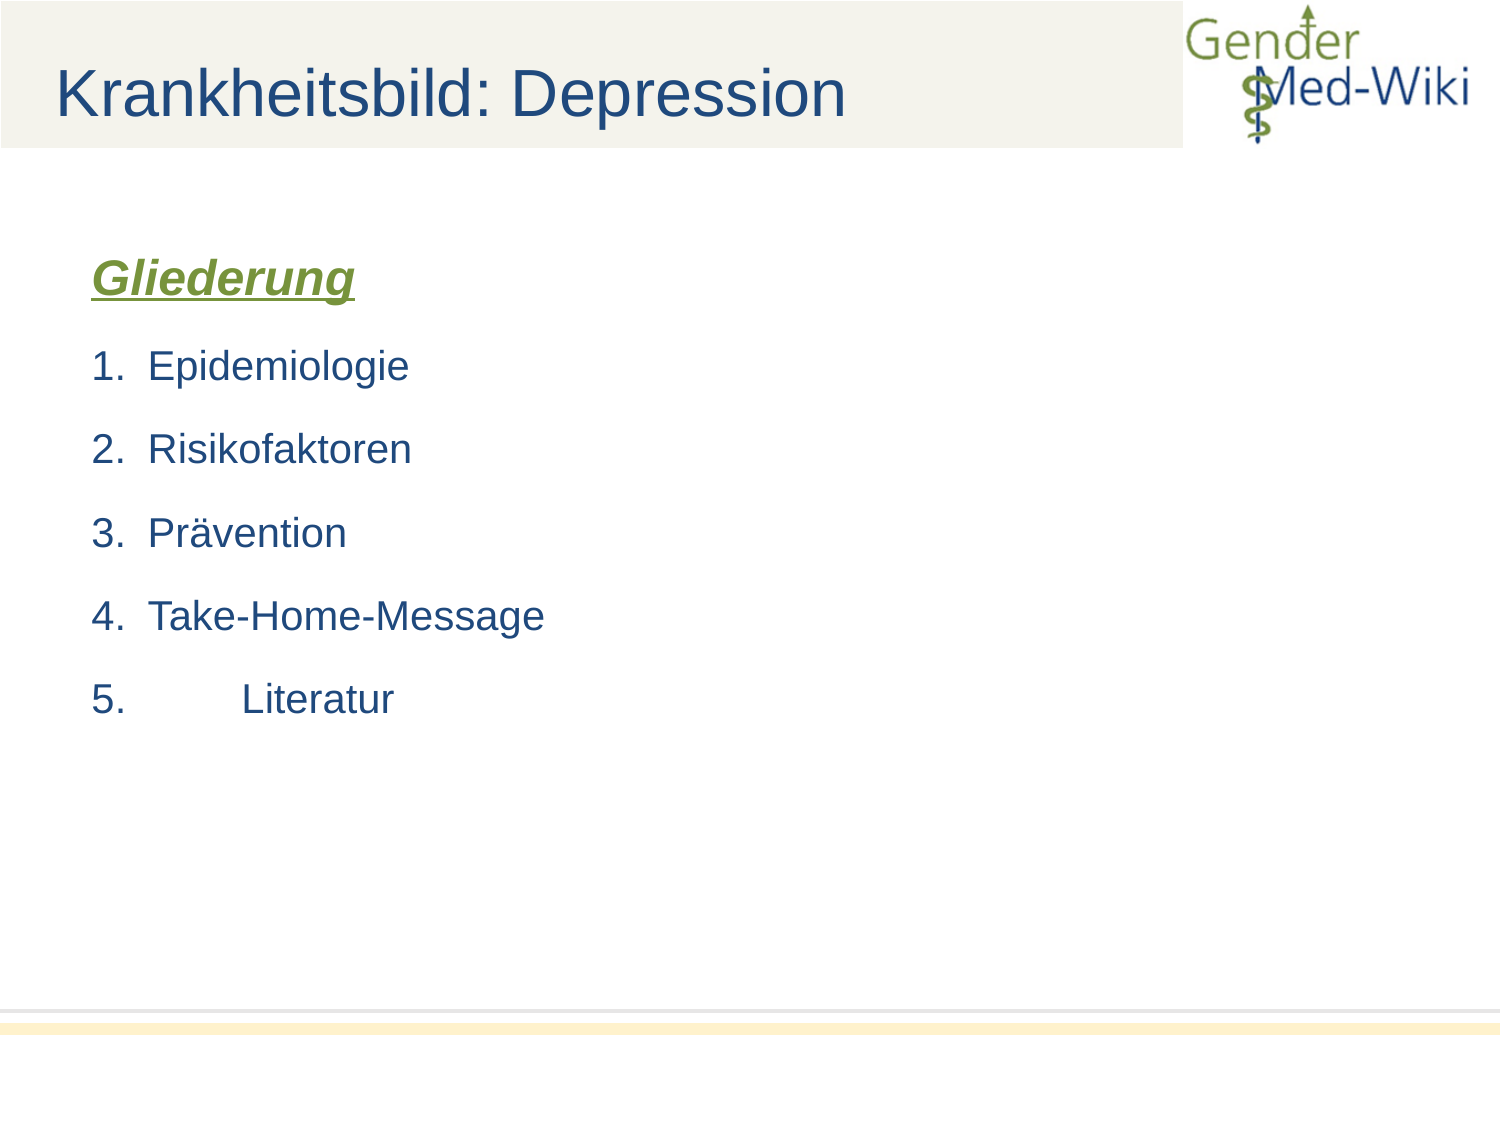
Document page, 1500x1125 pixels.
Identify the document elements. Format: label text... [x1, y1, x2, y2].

picture [1183, 0, 1471, 149]
list Gliederung Epidemiologie Risikofaktoren Prävention Take-Home-Message 5. Literatur [76, 208, 1471, 861]
title Krankheitsbild: Depression [41, 42, 1152, 126]
